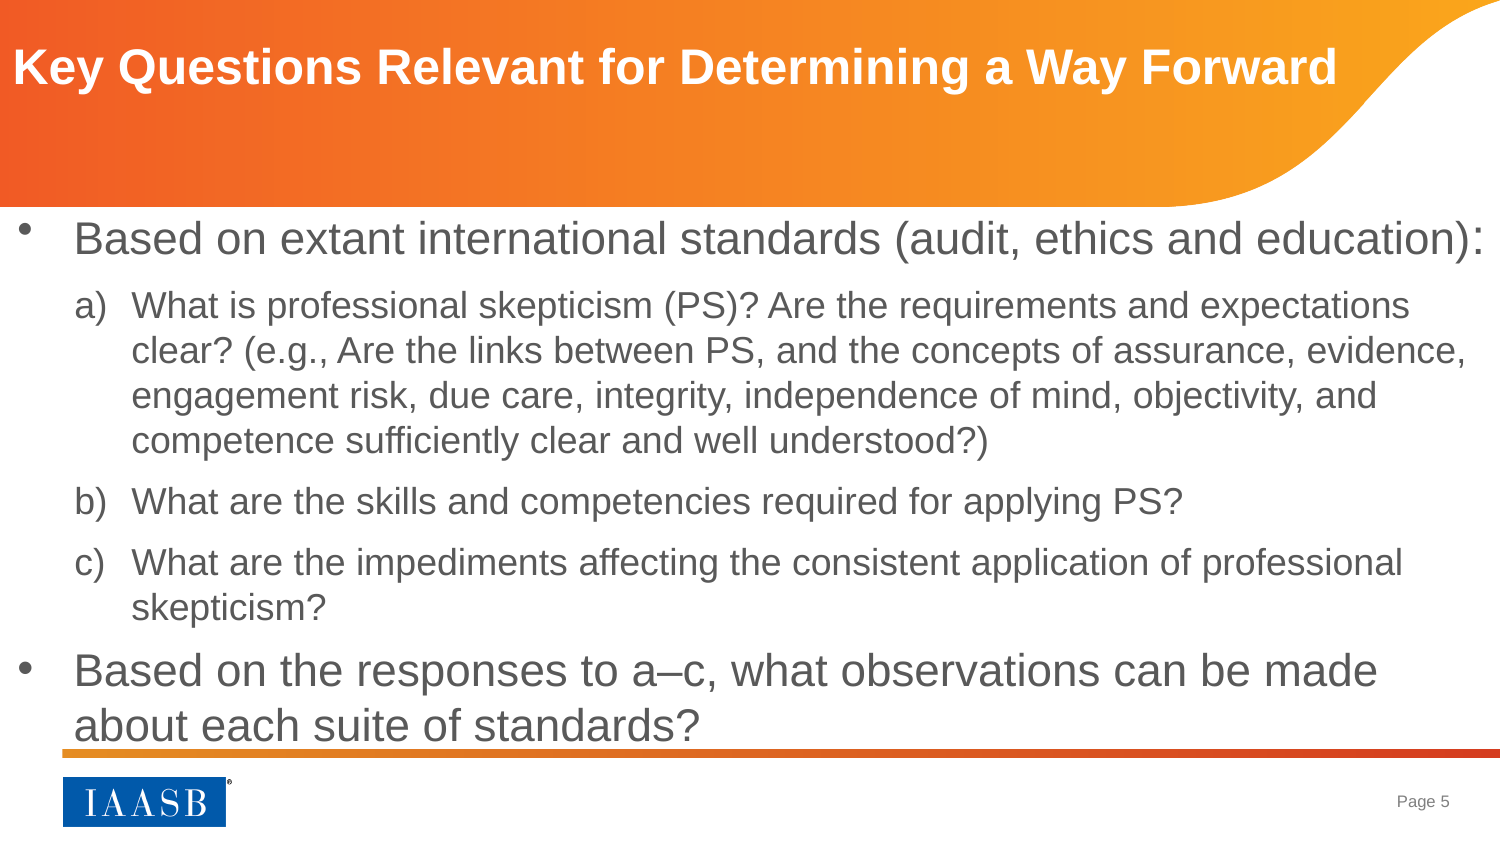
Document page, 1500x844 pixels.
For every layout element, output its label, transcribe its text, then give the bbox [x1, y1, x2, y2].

picture [63, 777, 232, 827]
title Key Questions Relevant for Determining a Way Forward [12, 46, 1350, 143]
picture [0, 0, 1500, 207]
list Based on extant international standards (audit, ethics and education): What is professional skepticism (PS)? Are the requirements and expectations clear? (e.g., Are the links between PS, and the concepts of assurance, evidence, engagement risk, due care, integrity, independence of mind, objectivity, and competence sufficiently clear and well understood?) What are the skills and competencies required for applying PS? What are the impediments affecting the consistent application of professional skepticism? Based on the responses to a–c, what observations can be made about each suite of standards? [2, 196, 1500, 700]
